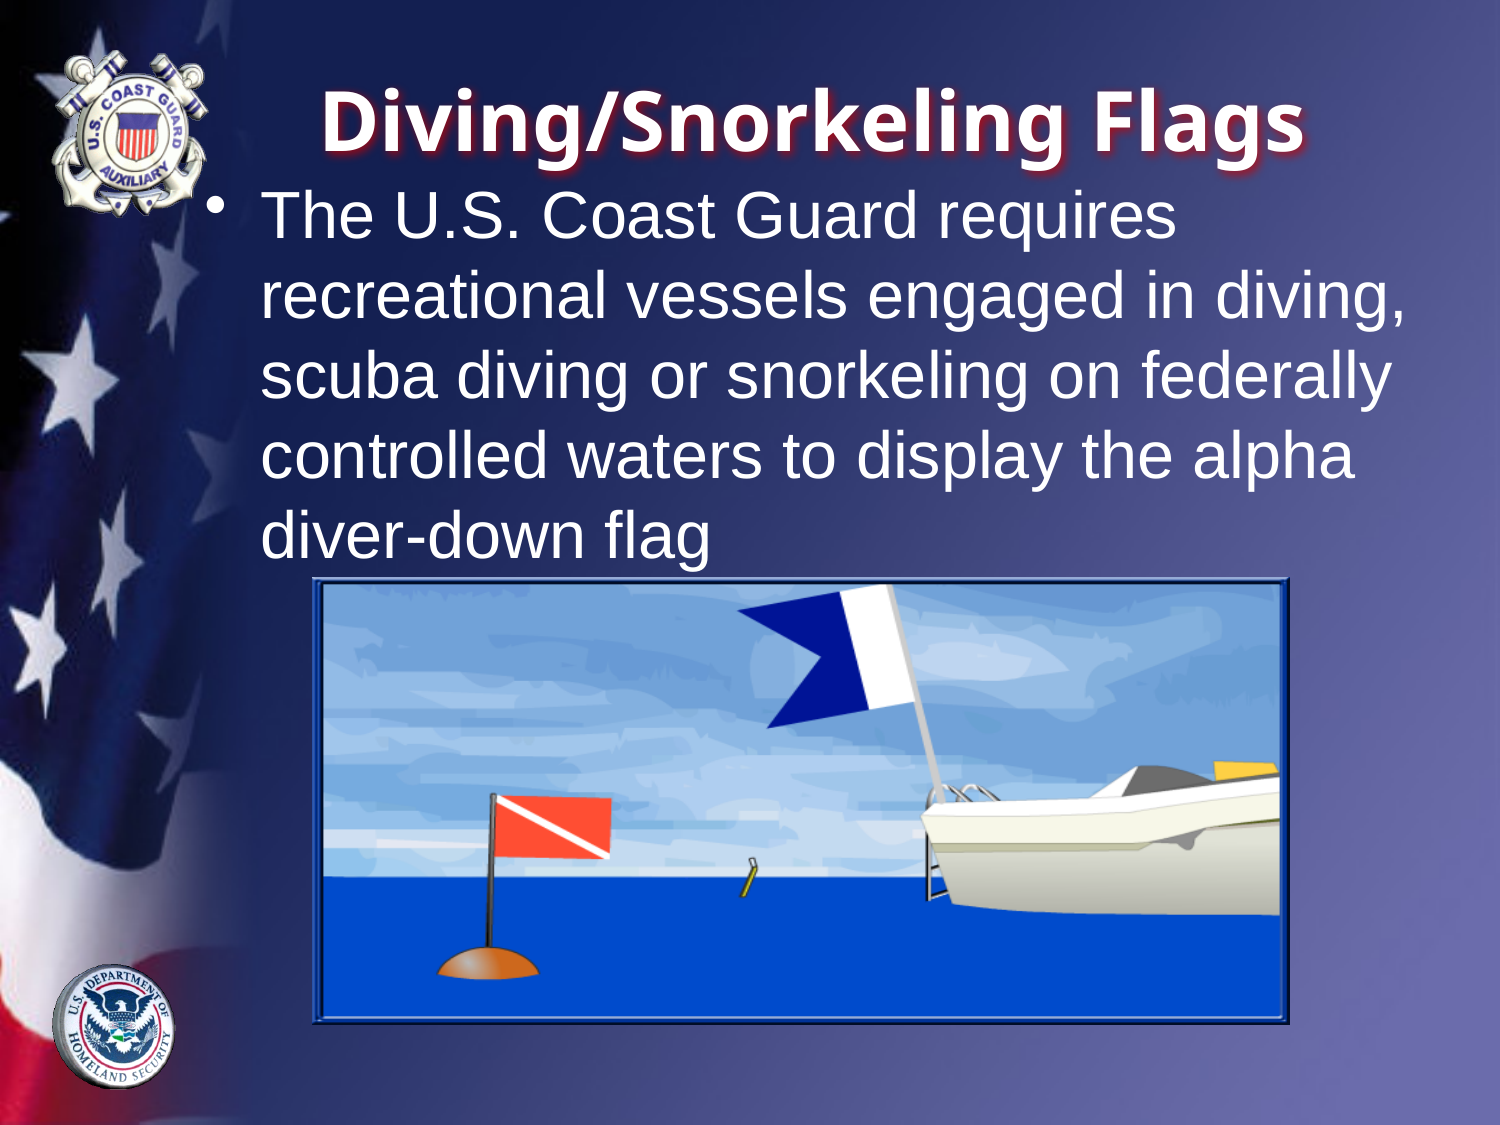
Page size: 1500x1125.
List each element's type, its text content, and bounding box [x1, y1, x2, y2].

title Diving/Snorkeling Flags [174, 24, 1450, 212]
picture [0, 0, 1500, 1125]
list The U.S. Coast Guard requires recreational vessels engaged in diving, scuba diving or snorkeling on federally controlled waters to display the alpha diver-down flag [189, 221, 1450, 578]
